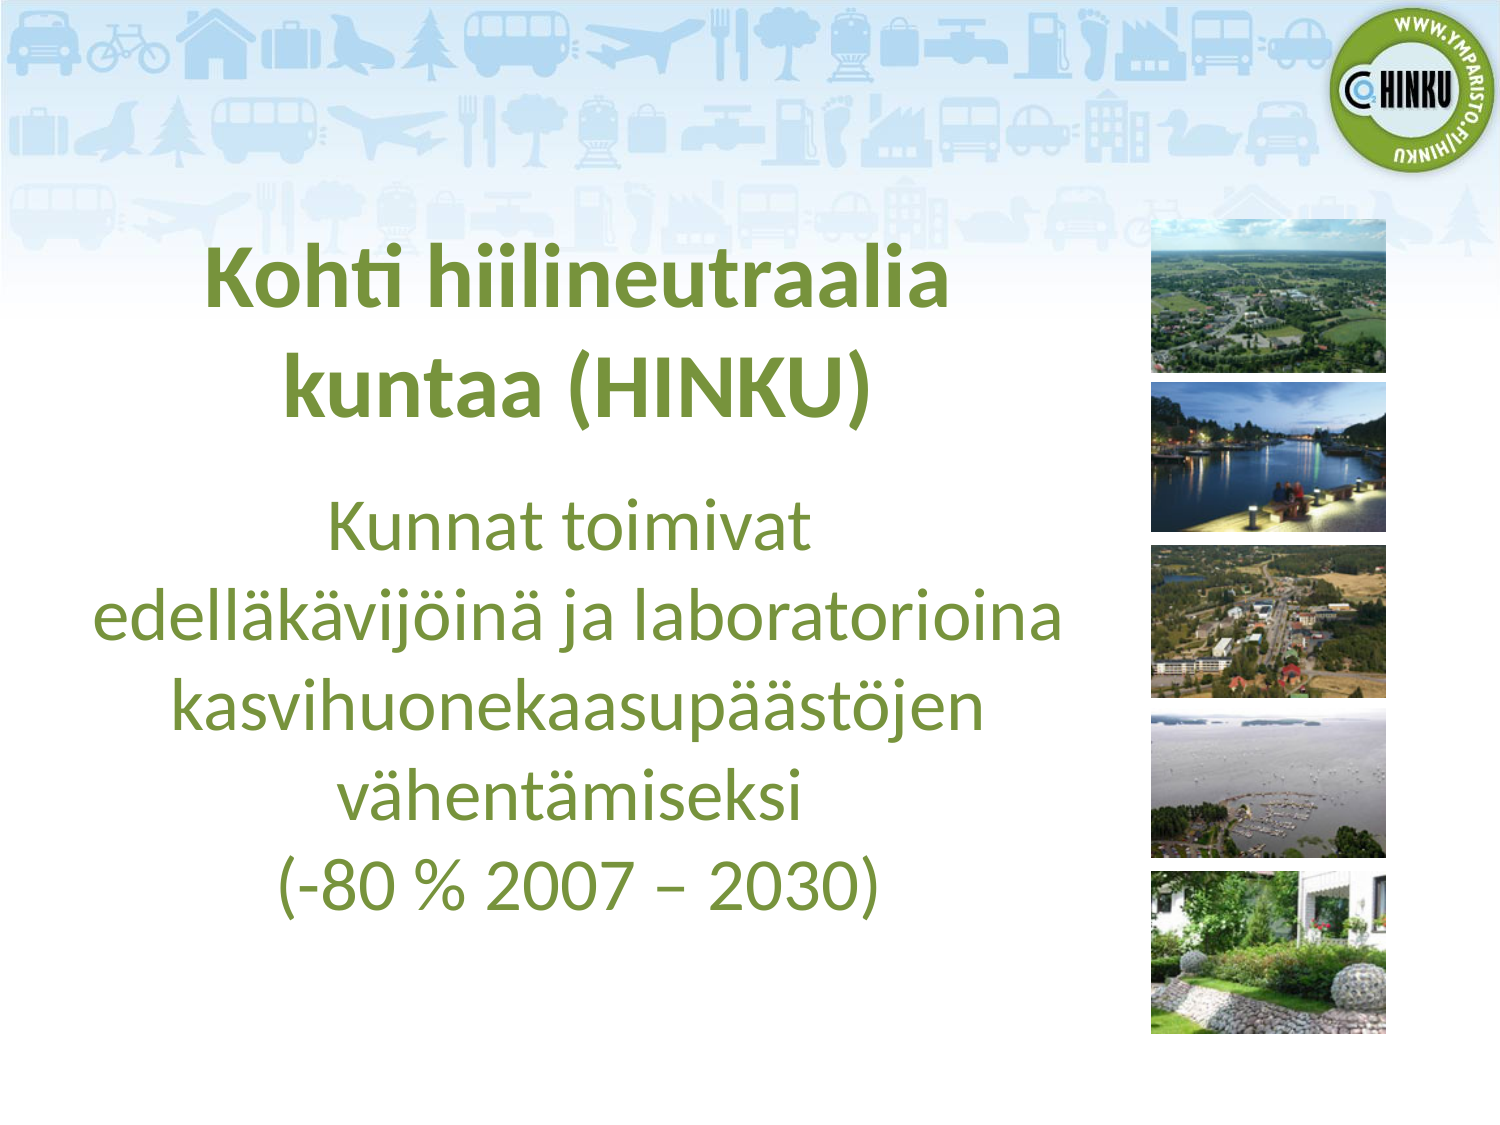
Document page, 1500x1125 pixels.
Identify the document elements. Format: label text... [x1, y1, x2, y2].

title Kohti hiilineutraalia kuntaa (HINKU) Kunnat toimivat edelläkävijöinä ja laboratorioina kasvihuonekaasupäästöjen vähentämiseksi (-80 % 2007 – 2030) [64, 113, 1093, 1028]
picture [0, 0, 1500, 1125]
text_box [1151, 219, 1386, 1035]
